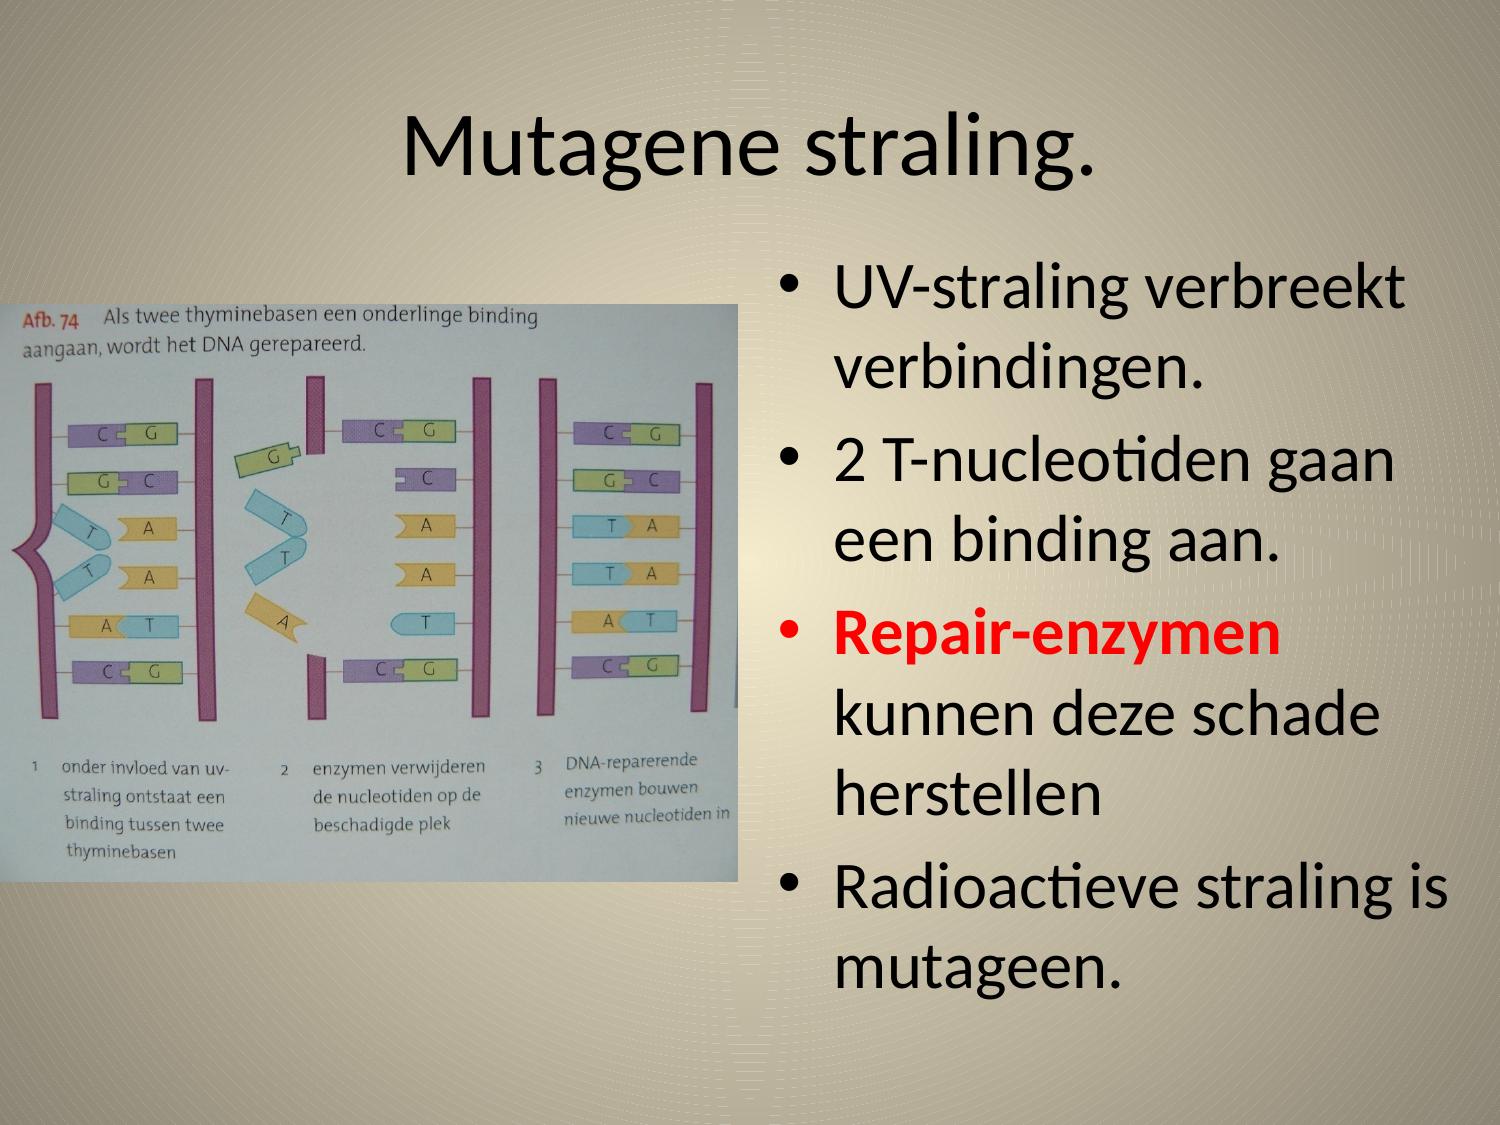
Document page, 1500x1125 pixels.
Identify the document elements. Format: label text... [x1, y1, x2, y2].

title Mutagene straling. [75, 45, 1425, 233]
list UV-straling verbreekt verbindingen. 2 T-nucleotiden gaan een binding aan. Repair-enzymen kunnen deze schade herstellen Radioactieve straling is mutageen. [762, 234, 1500, 1032]
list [0, 304, 738, 883]
